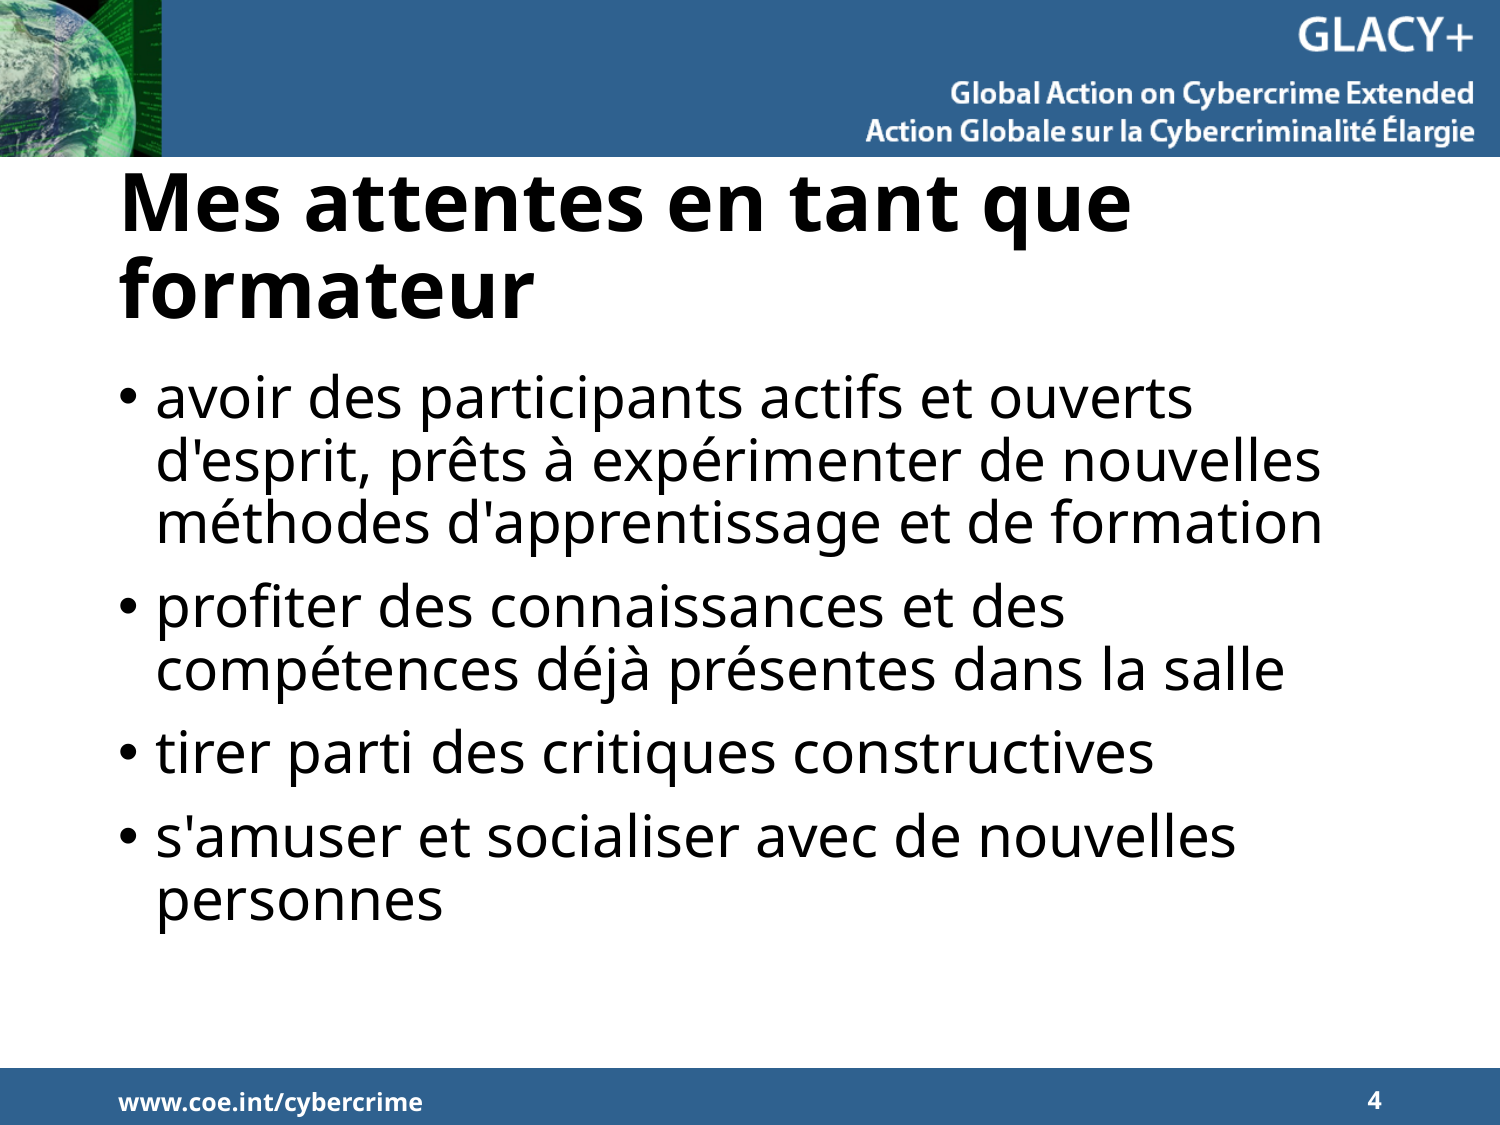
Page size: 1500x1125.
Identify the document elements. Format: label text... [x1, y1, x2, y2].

list avoir des participants actifs et ouverts d'esprit, prêts à expérimenter de nouvelles méthodes d'apprentissage et de formation profiter des connaissances et des compétences déjà présentes dans la salle tirer parti des critiques constructives s'amuser et socialiser avec de nouvelles personnes [103, 360, 1397, 1014]
slide_number 4 [1059, 1071, 1397, 1125]
picture [0, 0, 1500, 157]
title Mes attentes en tant que formateur [103, 154, 1397, 345]
slide_number www.coe.int/cybercrime [103, 1071, 491, 1125]
